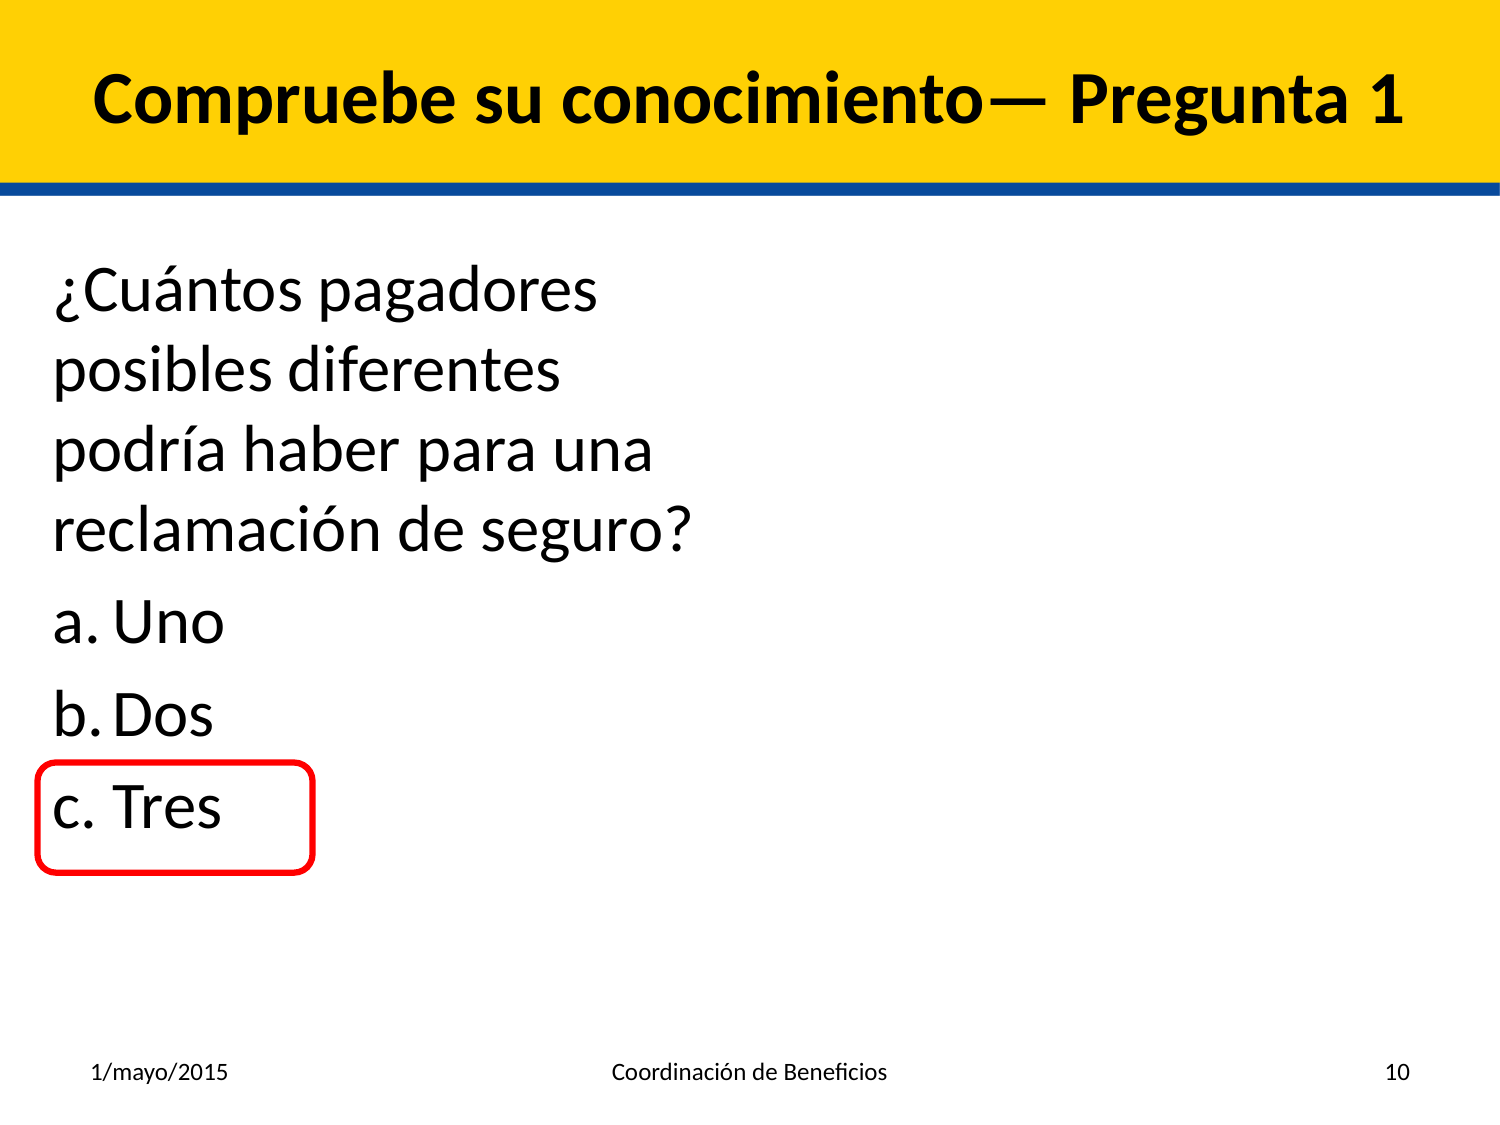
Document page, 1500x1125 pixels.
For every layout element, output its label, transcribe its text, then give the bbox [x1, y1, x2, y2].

footer Coordinación de Beneficios [425, 1040, 1074, 1100]
slide_number 1/mayo/2015 [75, 1040, 425, 1100]
title Compruebe su conocimiento— Pregunta 1 [0, 0, 1500, 188]
slide_number 10 [1074, 1040, 1425, 1100]
text_box ¿Cuántos pagadores posibles diferentes podría haber para una reclamación de seguro? Uno Dos Tres [37, 237, 757, 922]
text_box [35, 760, 315, 875]
